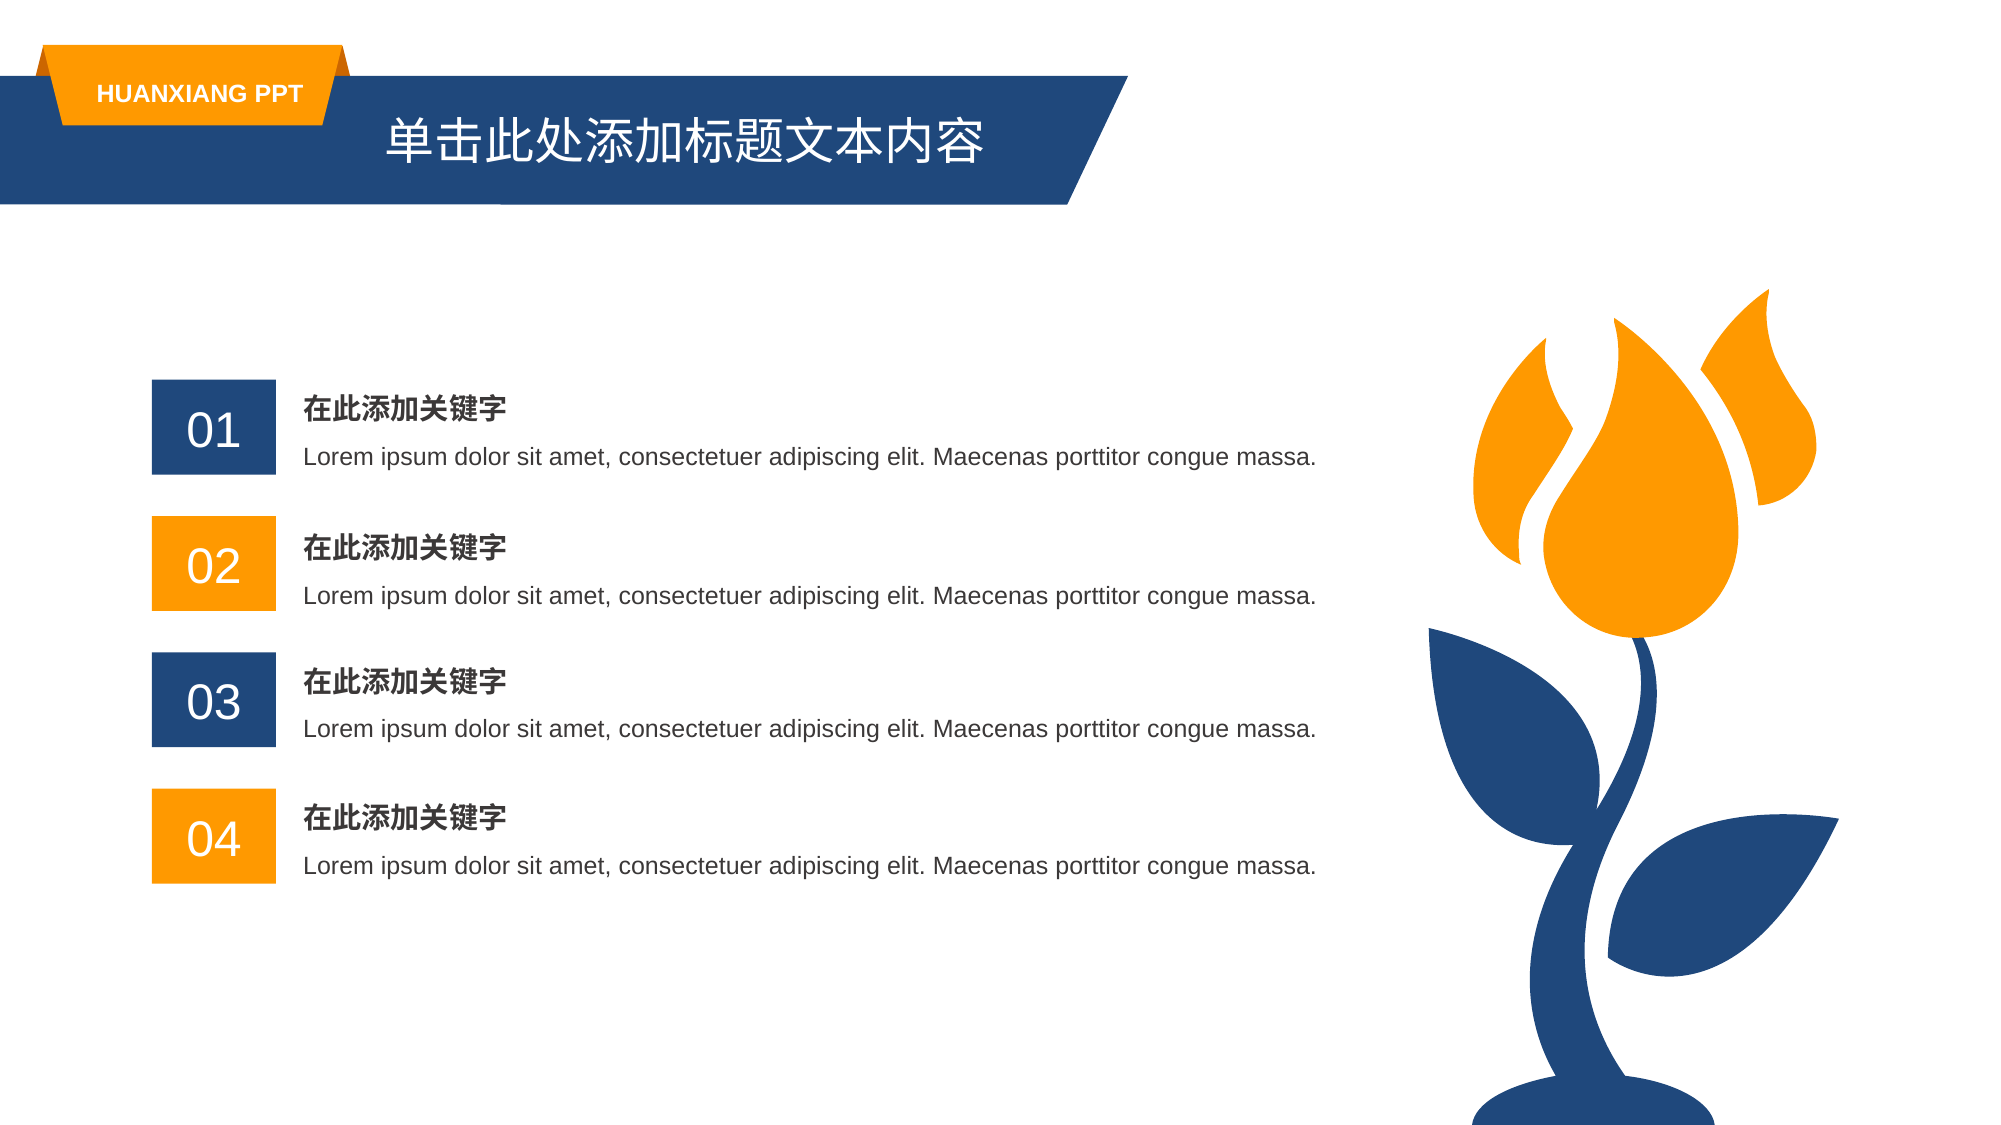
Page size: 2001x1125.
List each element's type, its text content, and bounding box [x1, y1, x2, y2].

text_box [59, 115, 326, 127]
text_box 01 [151, 379, 277, 476]
text_box [1607, 814, 1839, 977]
text_box 02 [151, 515, 277, 612]
text_box 在此添加关键字 Lorem ipsum dolor sit amet, consectetuer adipiscing elit. Maecenas porttitor congue massa. [283, 363, 1413, 481]
text_box 在此添加关键字 Lorem ipsum dolor sit amet, consectetuer adipiscing elit. Maecenas porttitor congue massa. [283, 635, 1413, 753]
text_box 在此添加关键字 Lorem ipsum dolor sit amet, consectetuer adipiscing elit. Maecenas porttitor congue massa. [283, 501, 1413, 620]
text_box 在此添加关键字 Lorem ipsum dolor sit amet, consectetuer adipiscing elit. Maecenas porttitor congue massa. [283, 771, 1413, 890]
text_box [1428, 628, 1715, 1125]
text_box [35, 47, 48, 74]
text_box [41, 43, 344, 107]
text_box 03 [151, 651, 277, 748]
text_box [1467, 288, 1817, 644]
text_box [338, 47, 351, 74]
text_box HUANXIANG PPT [57, 69, 343, 115]
text_box 单击此处添加标题文本内容 [364, 99, 1006, 180]
text_box 04 [151, 788, 277, 885]
text_box [0, 74, 1130, 206]
